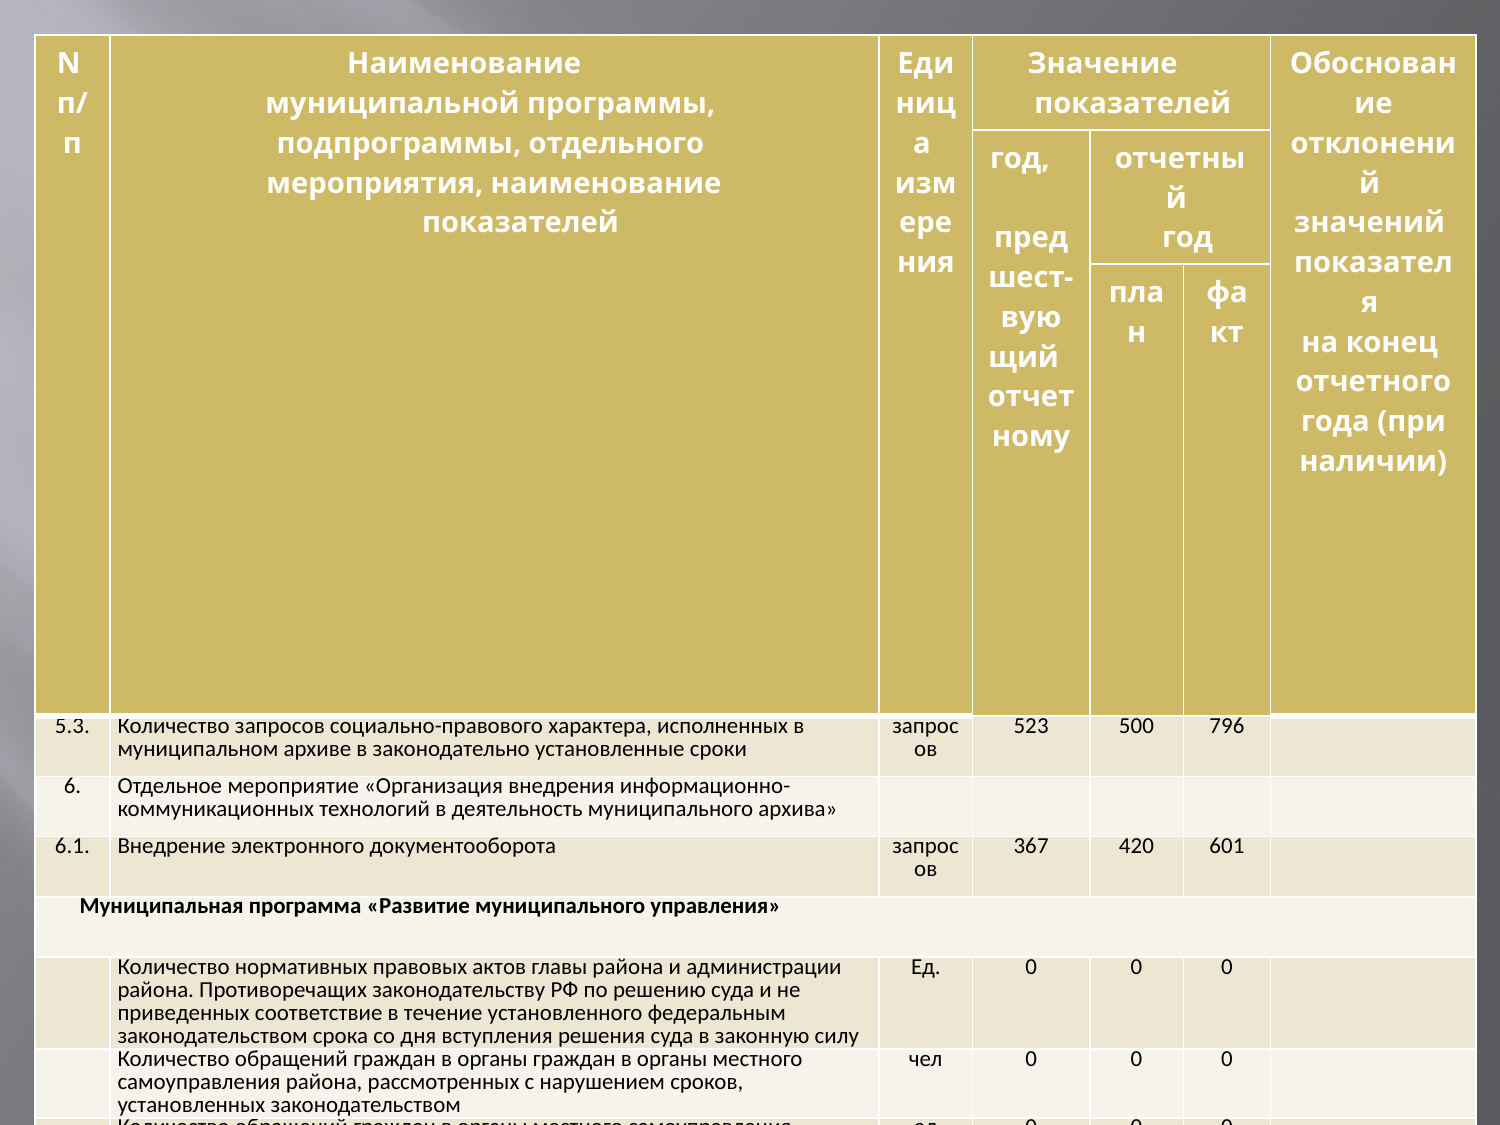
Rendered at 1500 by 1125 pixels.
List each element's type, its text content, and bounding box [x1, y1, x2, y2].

table_cell запросов [880, 719, 972, 776]
table_cell [36, 958, 109, 1048]
table_cell 601 [1184, 837, 1270, 896]
table_cell год, предшест- вующий отчетному [973, 131, 1089, 715]
table_cell Количество нормативных правовых актов главы района и администрации района. Противоречащих законодательству РФ по решению суда и не приведенных соответствие в течение установленного федеральным законодательством срока со дня вступления решения суда в законную силу [111, 958, 878, 1048]
table_cell Отдельное мероприятие «Организация внедрения информационно-коммуникационных технологий в деятельность муниципального архива» [111, 777, 878, 836]
table_cell [1271, 1050, 1475, 1117]
table_cell [36, 1119, 109, 1125]
table_cell 420 [1091, 837, 1183, 896]
table_cell 0 [1184, 1119, 1270, 1125]
table_cell [1091, 777, 1183, 836]
table_cell Количество обращений граждан в органы местного самоуправления района, рассмотренных с нарушением сроков, установленных законодательством [111, 1119, 878, 1125]
table_cell чел [880, 1050, 972, 1117]
table_cell 0 [973, 958, 1089, 1048]
table_cell 367 [973, 837, 1089, 896]
table_cell 6. [36, 777, 109, 836]
table_cell [1271, 837, 1475, 896]
table_cell факт [1184, 265, 1270, 715]
table_cell Количество обращений граждан в органы граждан в органы местного самоуправления района, рассмотренных с нарушением сроков, установленных законодательством [111, 1050, 878, 1117]
table_cell [1271, 777, 1475, 836]
table_cell 523 [973, 717, 1089, 776]
table_cell [973, 777, 1089, 836]
table_cell 0 [973, 1119, 1089, 1125]
table_cell [1271, 719, 1475, 776]
table_cell Количество запросов социально-правового характера, исполненных в муниципальном архиве в законодательно установленные сроки [111, 719, 878, 776]
table_header Значение показателей [973, 36, 1270, 129]
table_cell 0 [1091, 1050, 1183, 1117]
table_cell 0 [1184, 958, 1270, 1048]
table_cell [36, 1050, 109, 1117]
table_cell запросов [880, 837, 972, 896]
table_cell 0 [1091, 958, 1183, 1048]
table_cell 6.1. [36, 837, 109, 896]
table_cell [1271, 958, 1475, 1048]
table_header Наименование муниципальной программы, подпрограммы, отдельного мероприятия, наименование показателей [111, 36, 878, 713]
table_cell 796 [1184, 717, 1270, 776]
table_cell [880, 777, 972, 836]
table_cell Муниципальная программа «Развитие муниципального управления» [36, 898, 1475, 956]
table_cell Внедрение электронного документооборота [111, 837, 878, 896]
table_header N п/п [36, 36, 109, 713]
table_cell 0 [973, 1050, 1089, 1117]
table_cell [1271, 1119, 1475, 1125]
table_cell 500 [1091, 717, 1183, 776]
table_cell 5.3. [36, 719, 109, 776]
table_cell Ед. [880, 958, 972, 1048]
table_cell [1184, 777, 1270, 836]
table_header Единица измерения [880, 36, 972, 713]
table_header Обоснование отклонений значений показателя на конец отчетного года (при наличии) [1271, 36, 1475, 713]
table_cell ед [880, 1119, 972, 1125]
table_cell план [1091, 265, 1183, 715]
table_cell отчетный год [1091, 131, 1270, 263]
table_cell 0 [1184, 1050, 1270, 1117]
table_cell 0 [1091, 1119, 1183, 1125]
